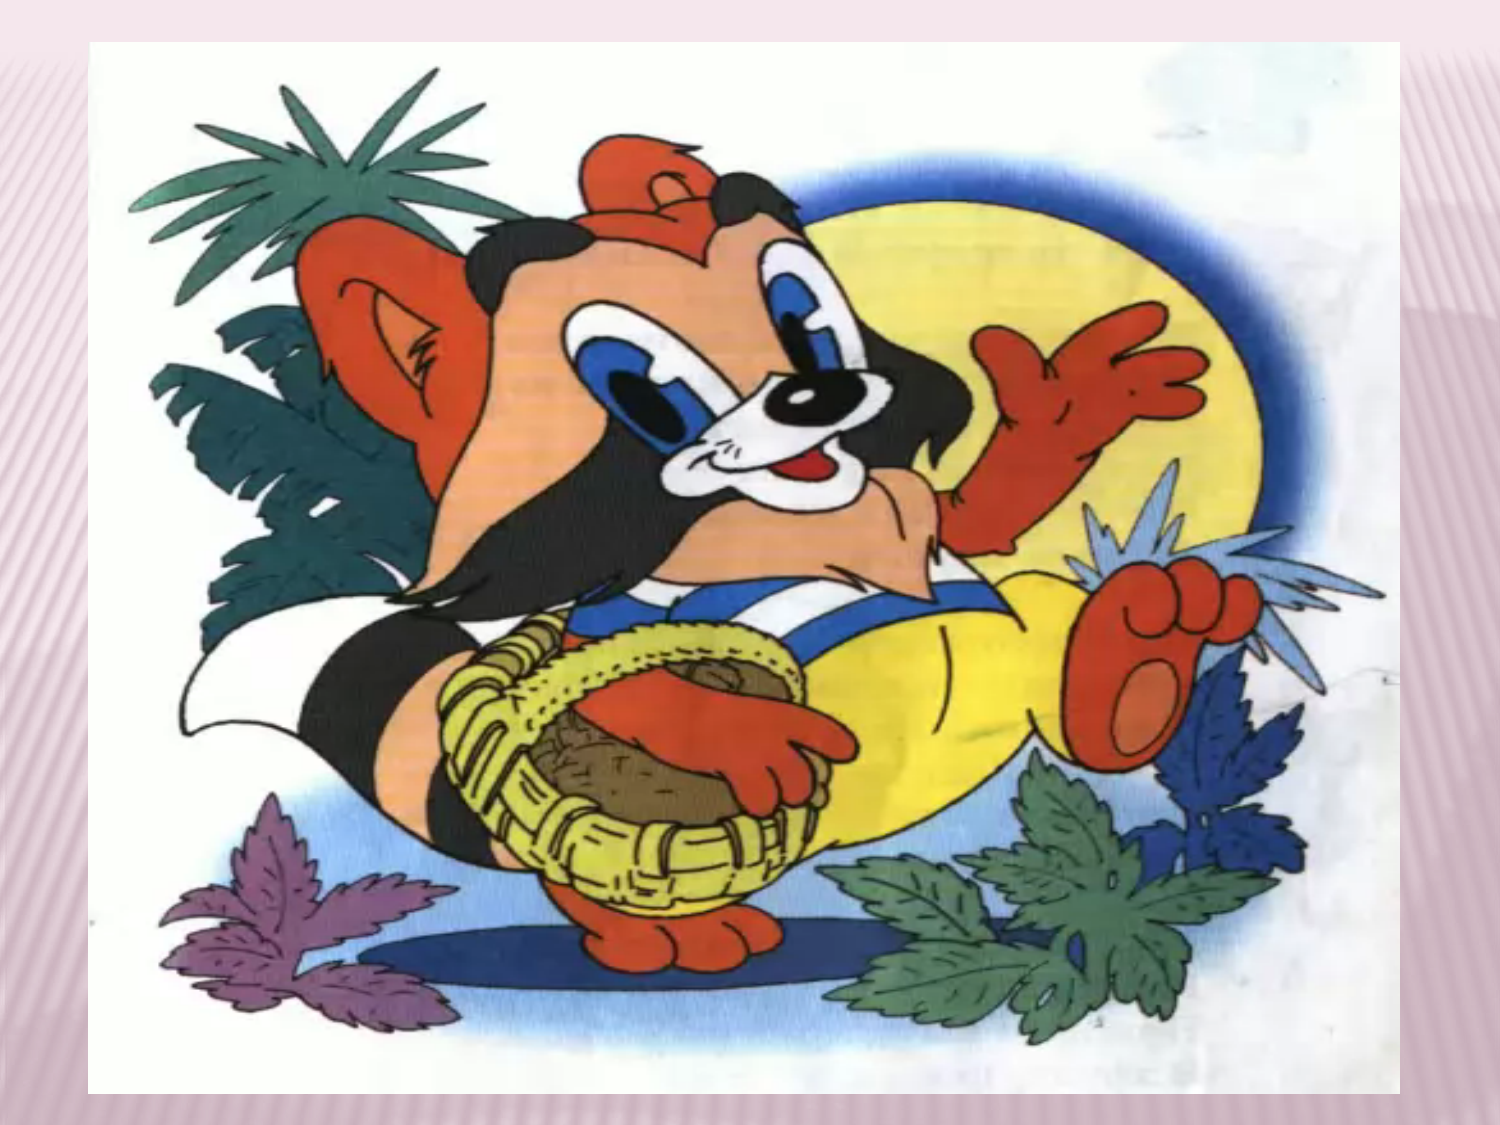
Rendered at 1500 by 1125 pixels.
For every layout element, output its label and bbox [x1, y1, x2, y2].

picture [88, 42, 1400, 1095]
